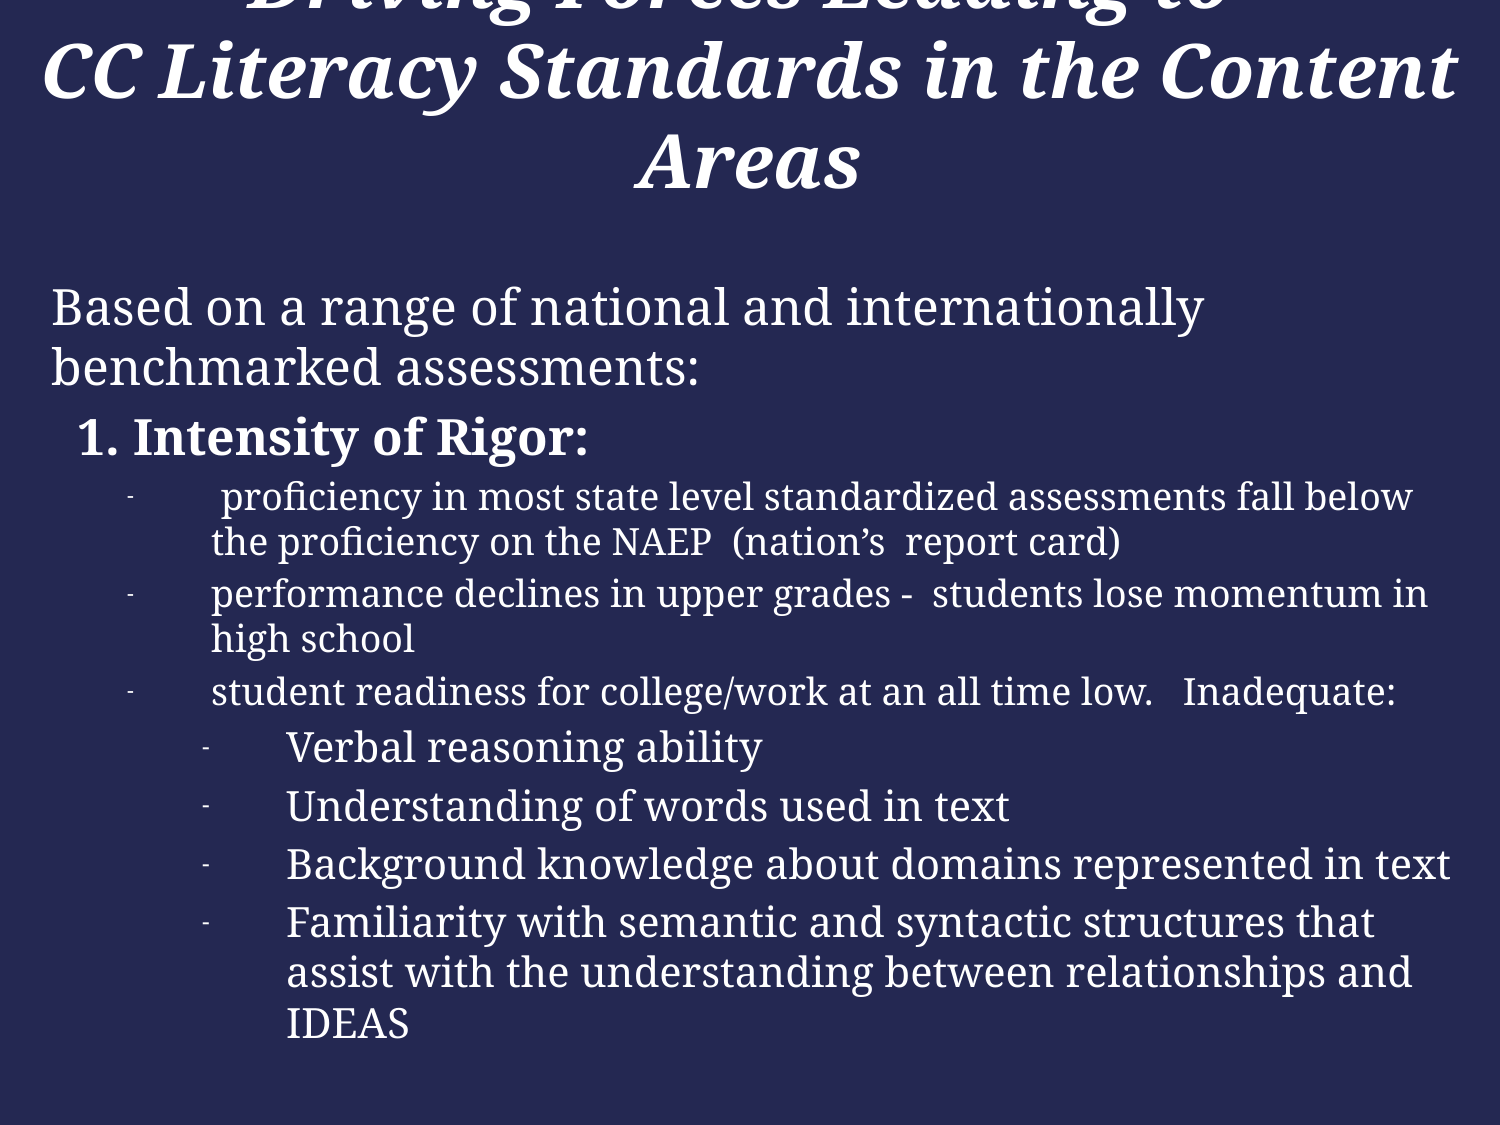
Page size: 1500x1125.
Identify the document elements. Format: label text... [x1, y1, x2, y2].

subtitle Based on a range of national and internationally benchmarked assessments: 1. Intensity of Rigor: proficiency in most state level standardized assessments fall below the proficiency on the NAEP (nation’s report card) performance declines in upper grades - students lose momentum in high school student readiness for college/work at an all time low. Inadequate: Verbal reasoning ability Understanding of words used in text Background knowledge about domains represented in text Familiarity with semantic and syntactic structures that assist with the understanding between relationships and IDEAS [36, 245, 1476, 1076]
title Driving Forces Leading to CC Literacy Standards in the Content Areas [0, 73, 1500, 212]
